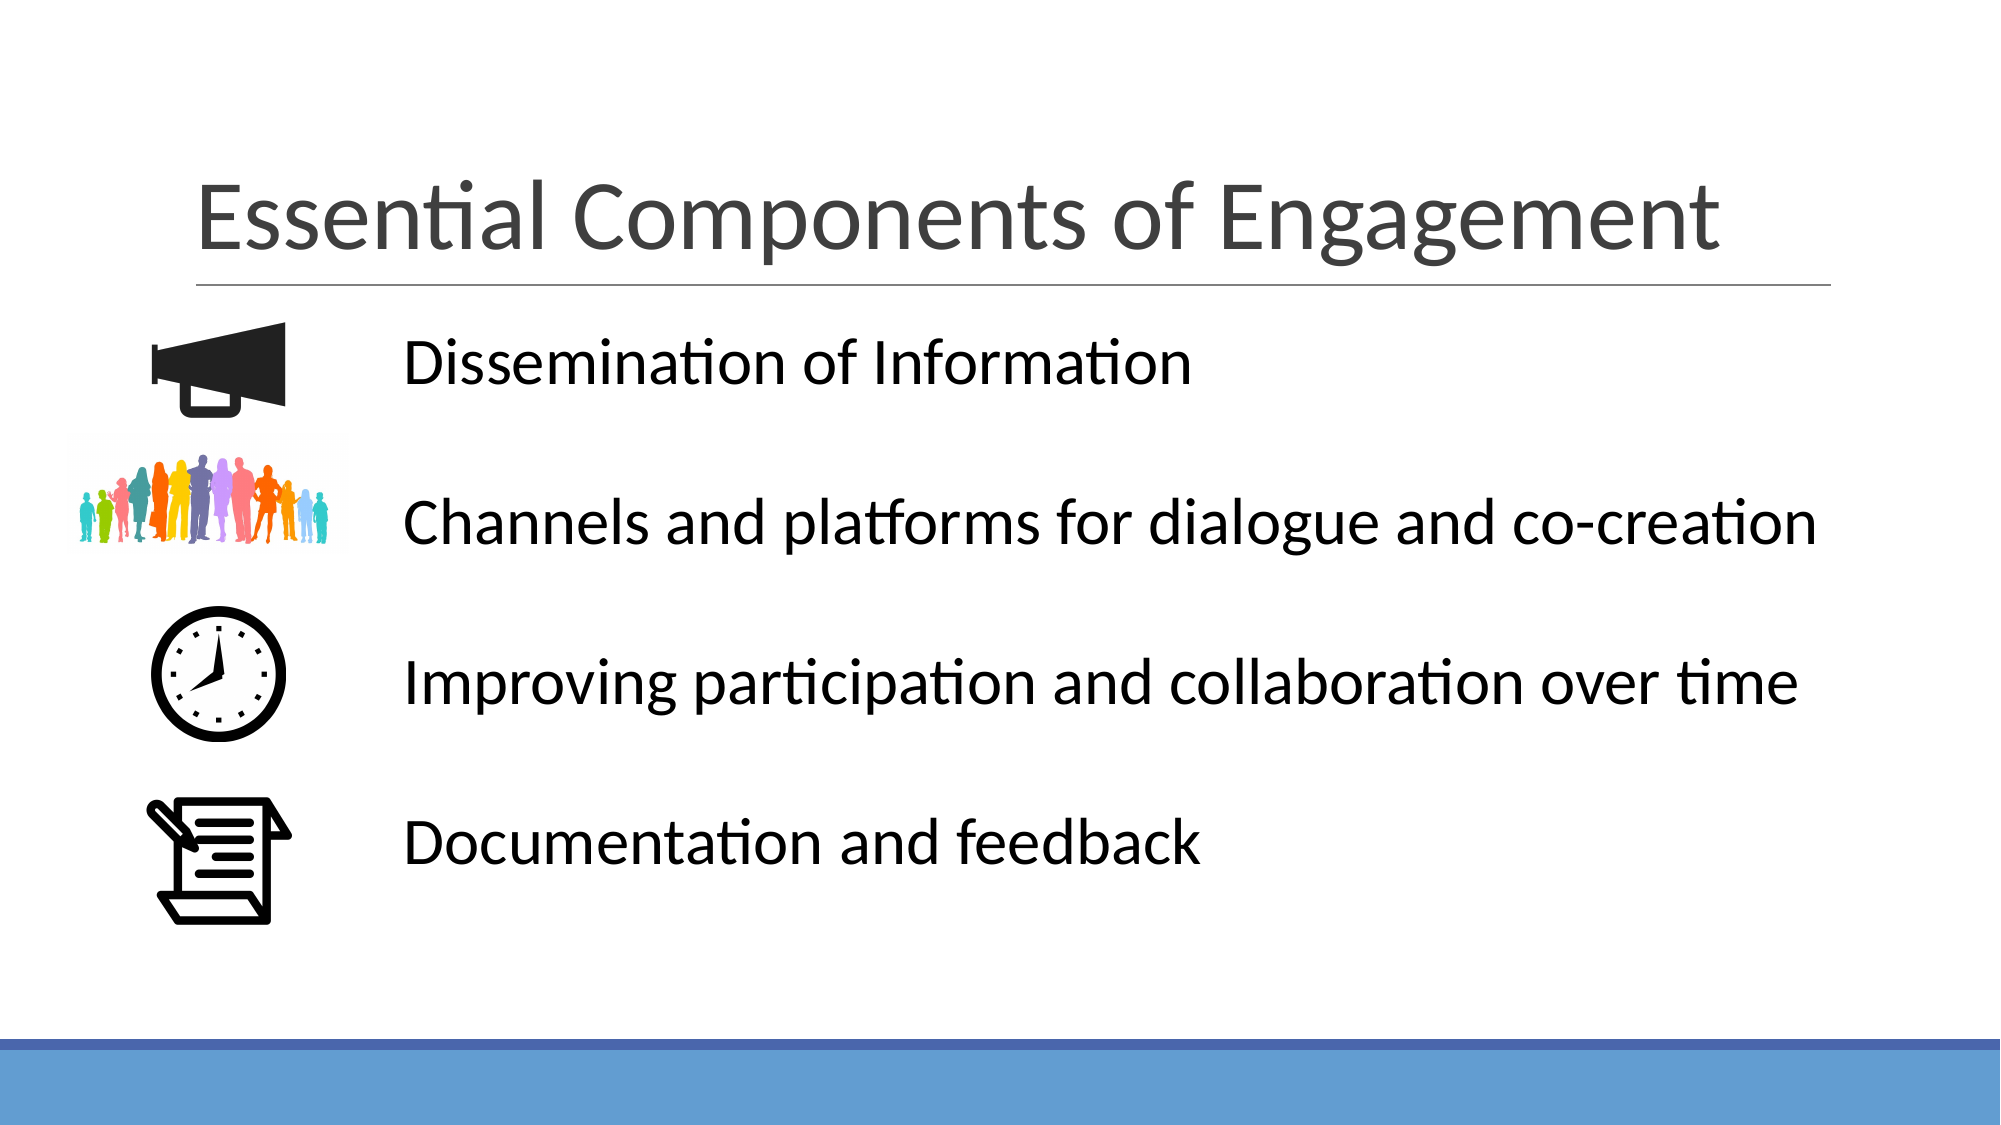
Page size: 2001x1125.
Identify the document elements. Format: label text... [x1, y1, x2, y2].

picture [150, 606, 286, 742]
list Dissemination of Information Channels and platforms for dialogue and co-creation Improving participation and collaboration over time Documentation and feedback [388, 302, 1903, 963]
title Essential Components of Engagement [180, 47, 1830, 285]
picture [144, 793, 293, 929]
picture [67, 302, 350, 555]
